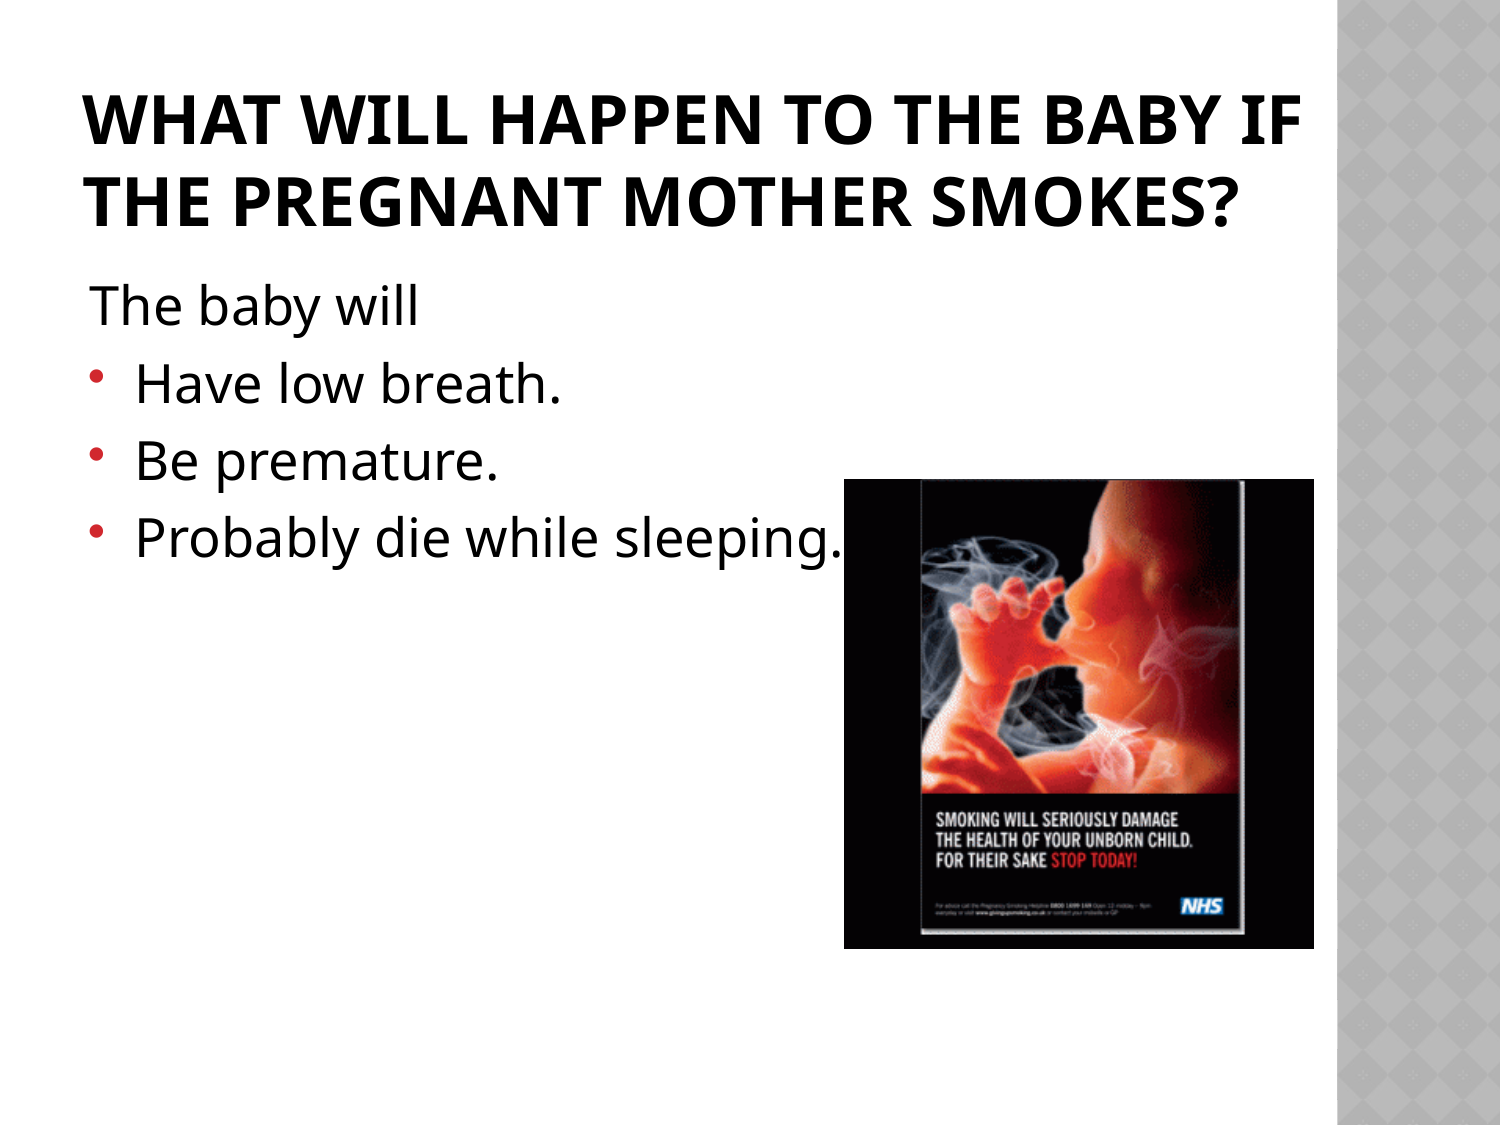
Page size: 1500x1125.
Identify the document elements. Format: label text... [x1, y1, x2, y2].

picture [843, 479, 1314, 949]
list The baby will Have low breath. Be premature. Probably die while sleeping. [75, 264, 1263, 1059]
title What will happen to the baby if the pregnant mother smokes? [75, 52, 1317, 240]
